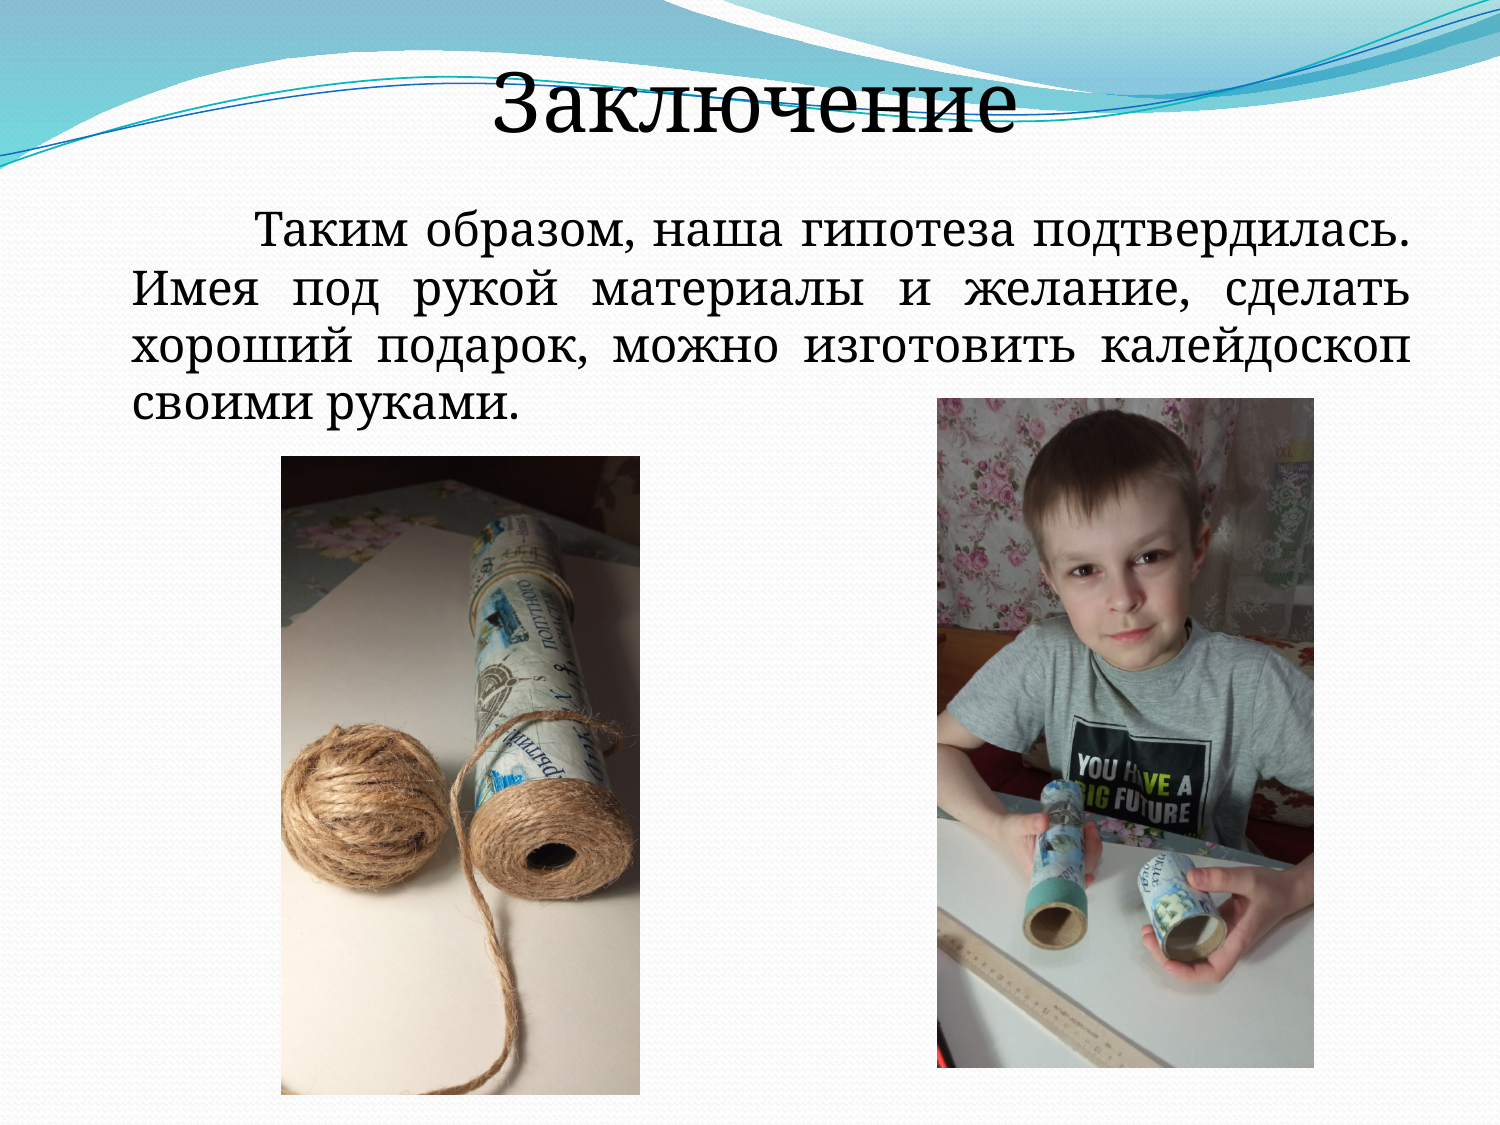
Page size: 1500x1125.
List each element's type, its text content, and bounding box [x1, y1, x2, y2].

list Таким образом, наша гипотеза подтвердилась. Имея под рукой материалы и желание, сделать хороший подарок, можно изготовить калейдоскоп своими руками. [76, 184, 1427, 516]
picture [280, 456, 640, 1095]
picture [937, 398, 1315, 1068]
title Заключение [371, 0, 1140, 149]
